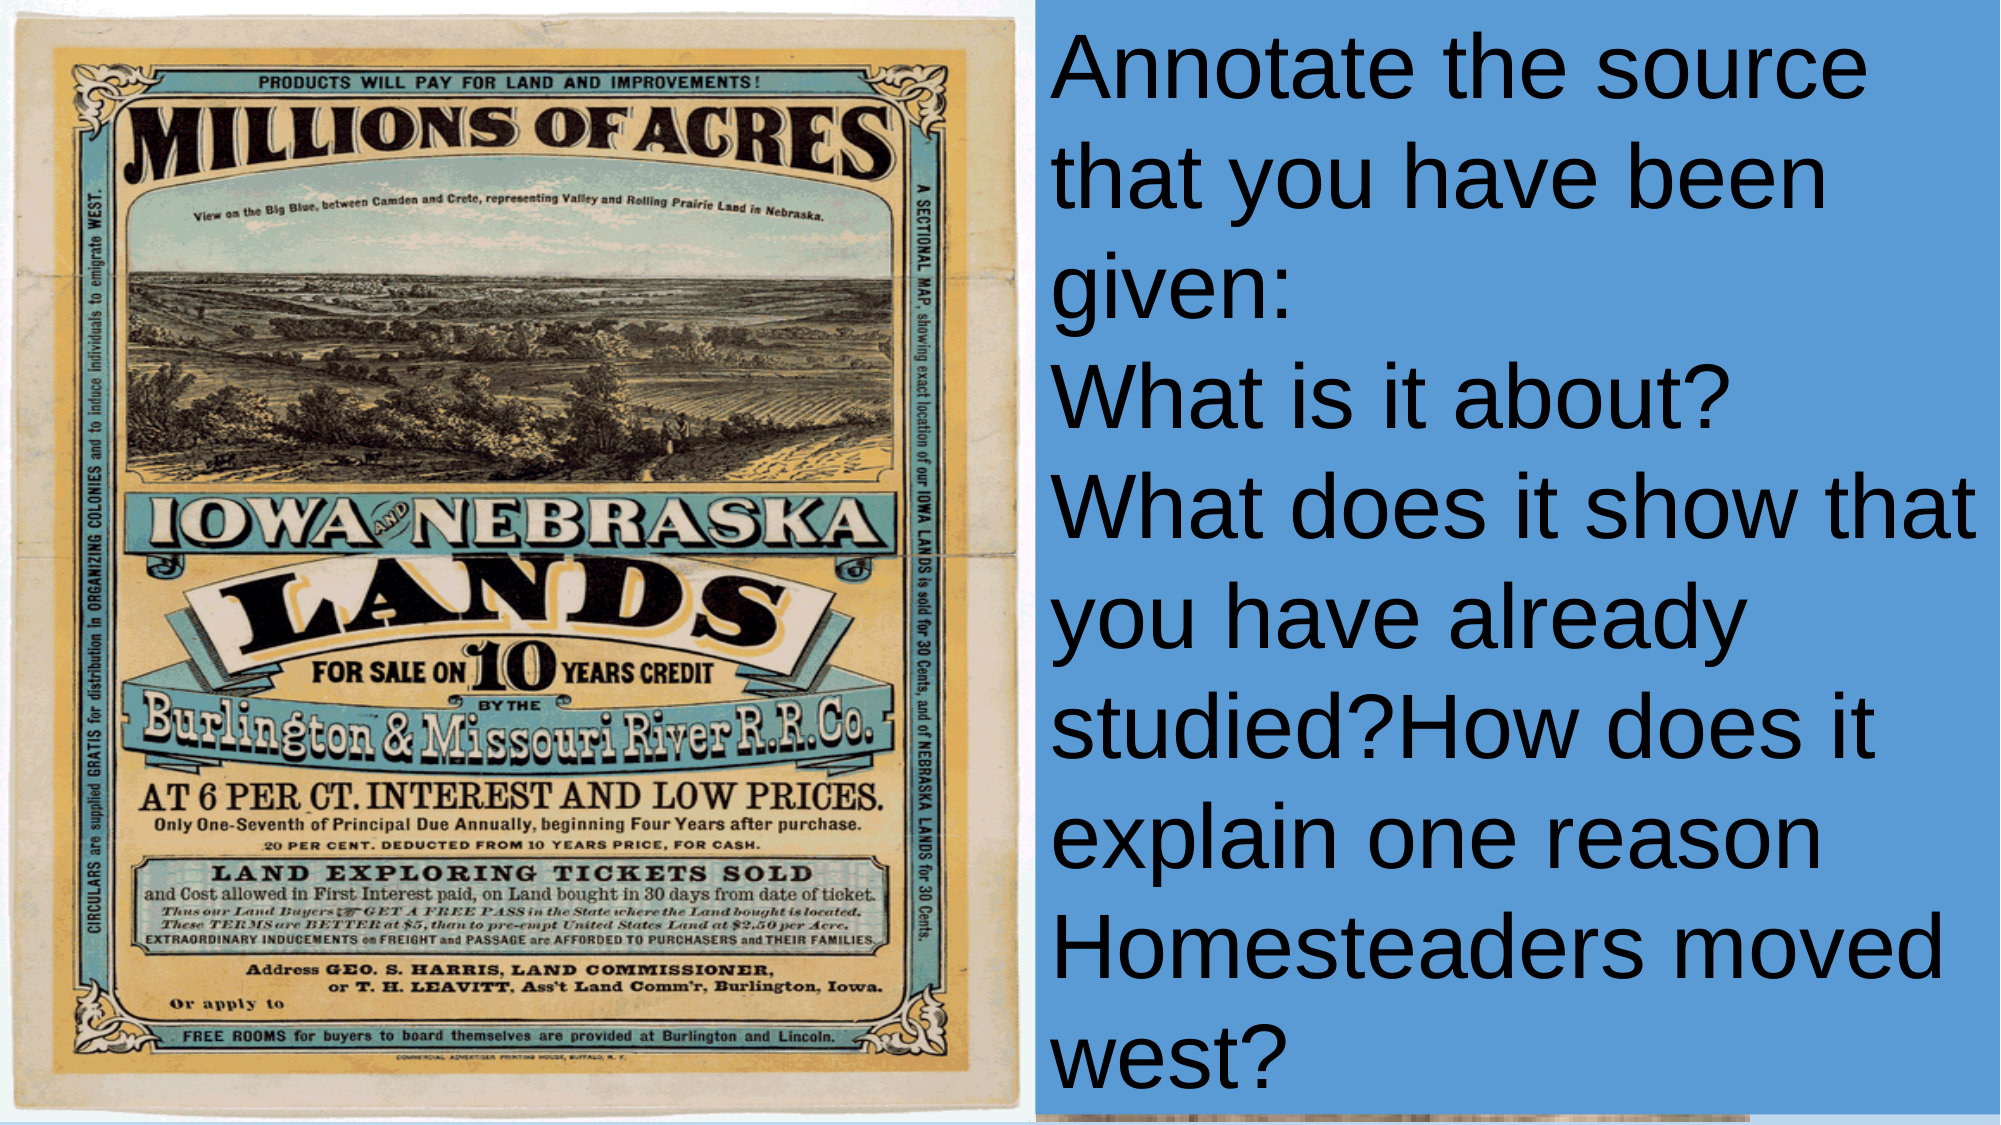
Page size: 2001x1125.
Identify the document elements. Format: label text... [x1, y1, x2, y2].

picture [0, 0, 1750, 1123]
text_box Annotate the source that you have been given: What is it about? What does it show that you have already studied?How does it explain one reason Homesteaders moved west? [1750, 0, 2000, 1115]
